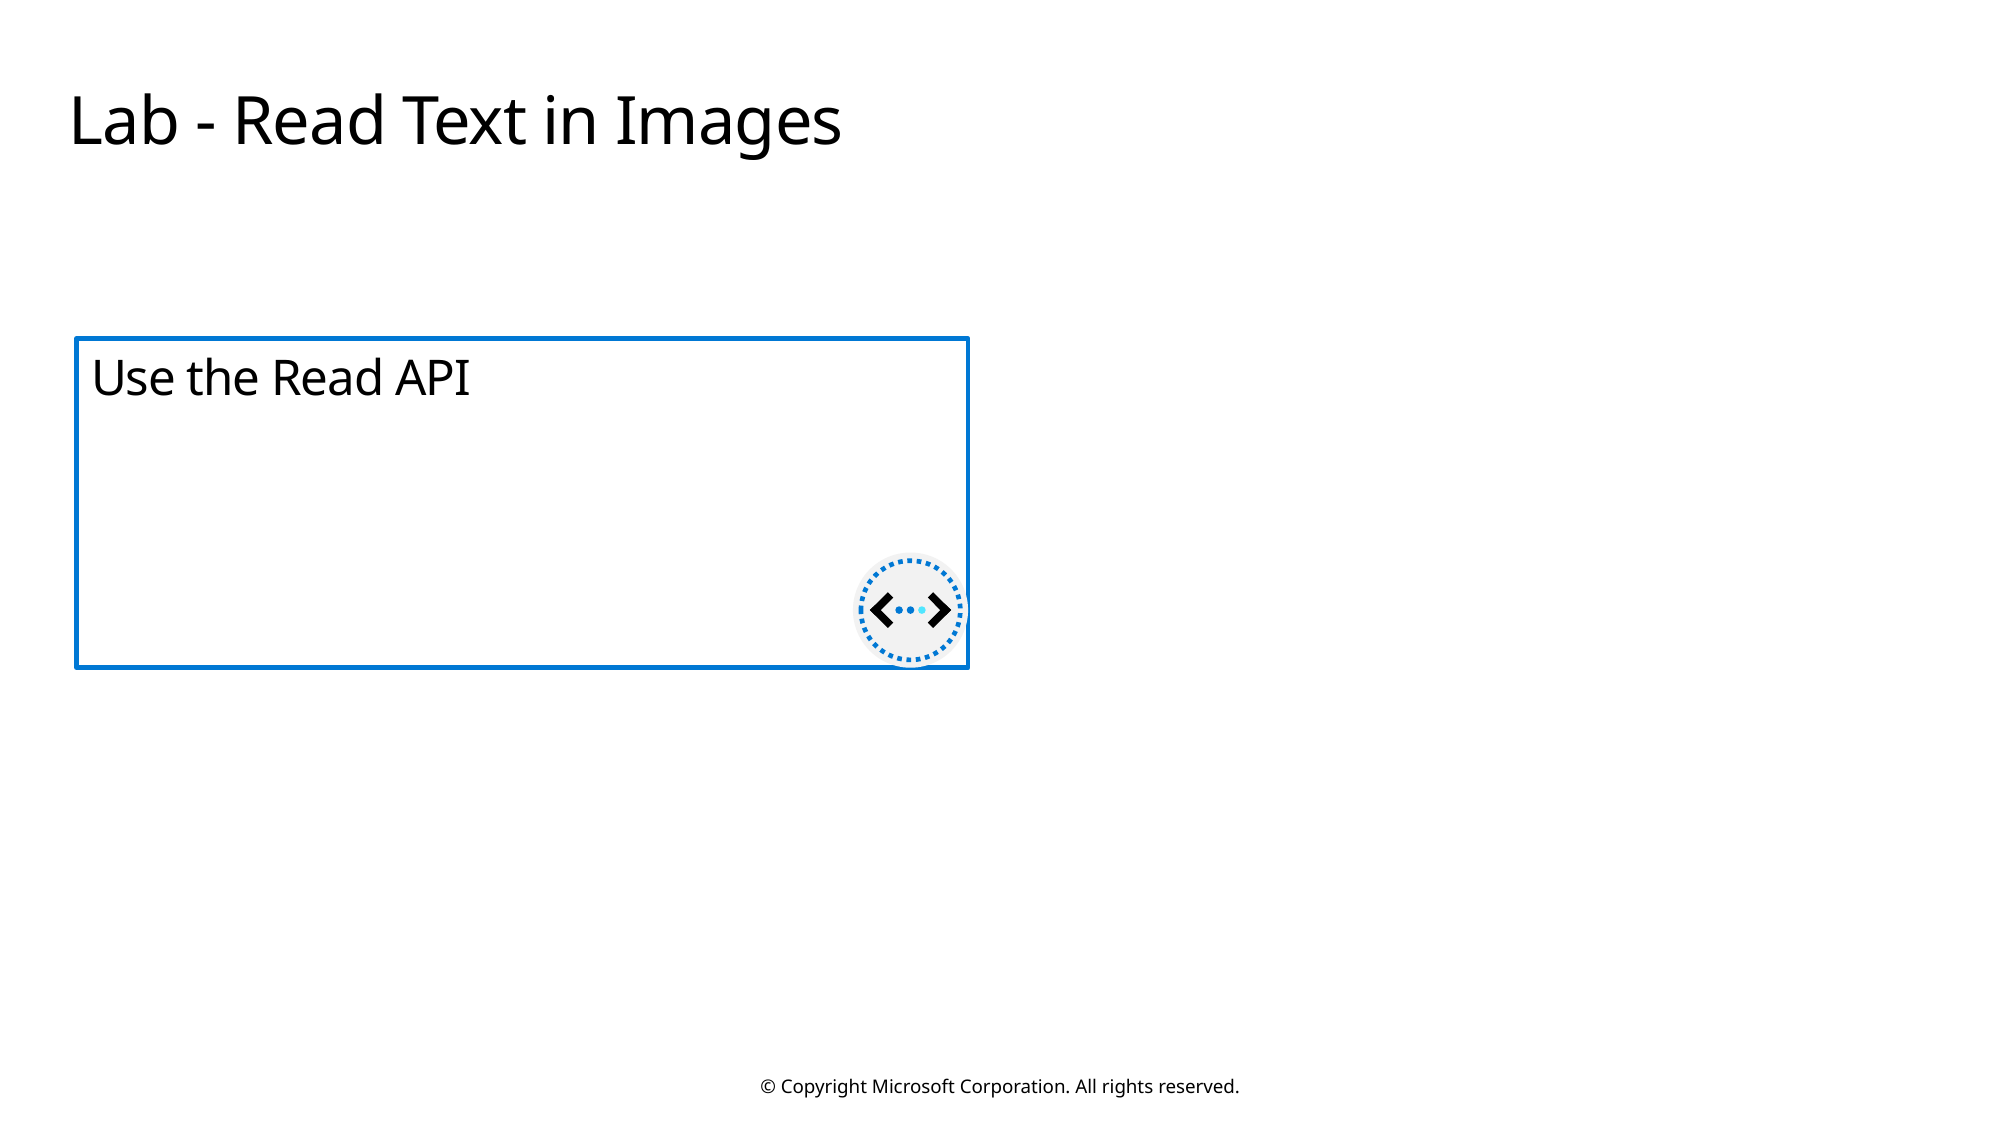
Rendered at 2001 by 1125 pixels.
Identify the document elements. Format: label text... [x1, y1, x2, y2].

text_box Use the Read API [76, 338, 969, 668]
title Lab - Read Text in Images [68, 72, 1930, 184]
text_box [852, 552, 969, 668]
